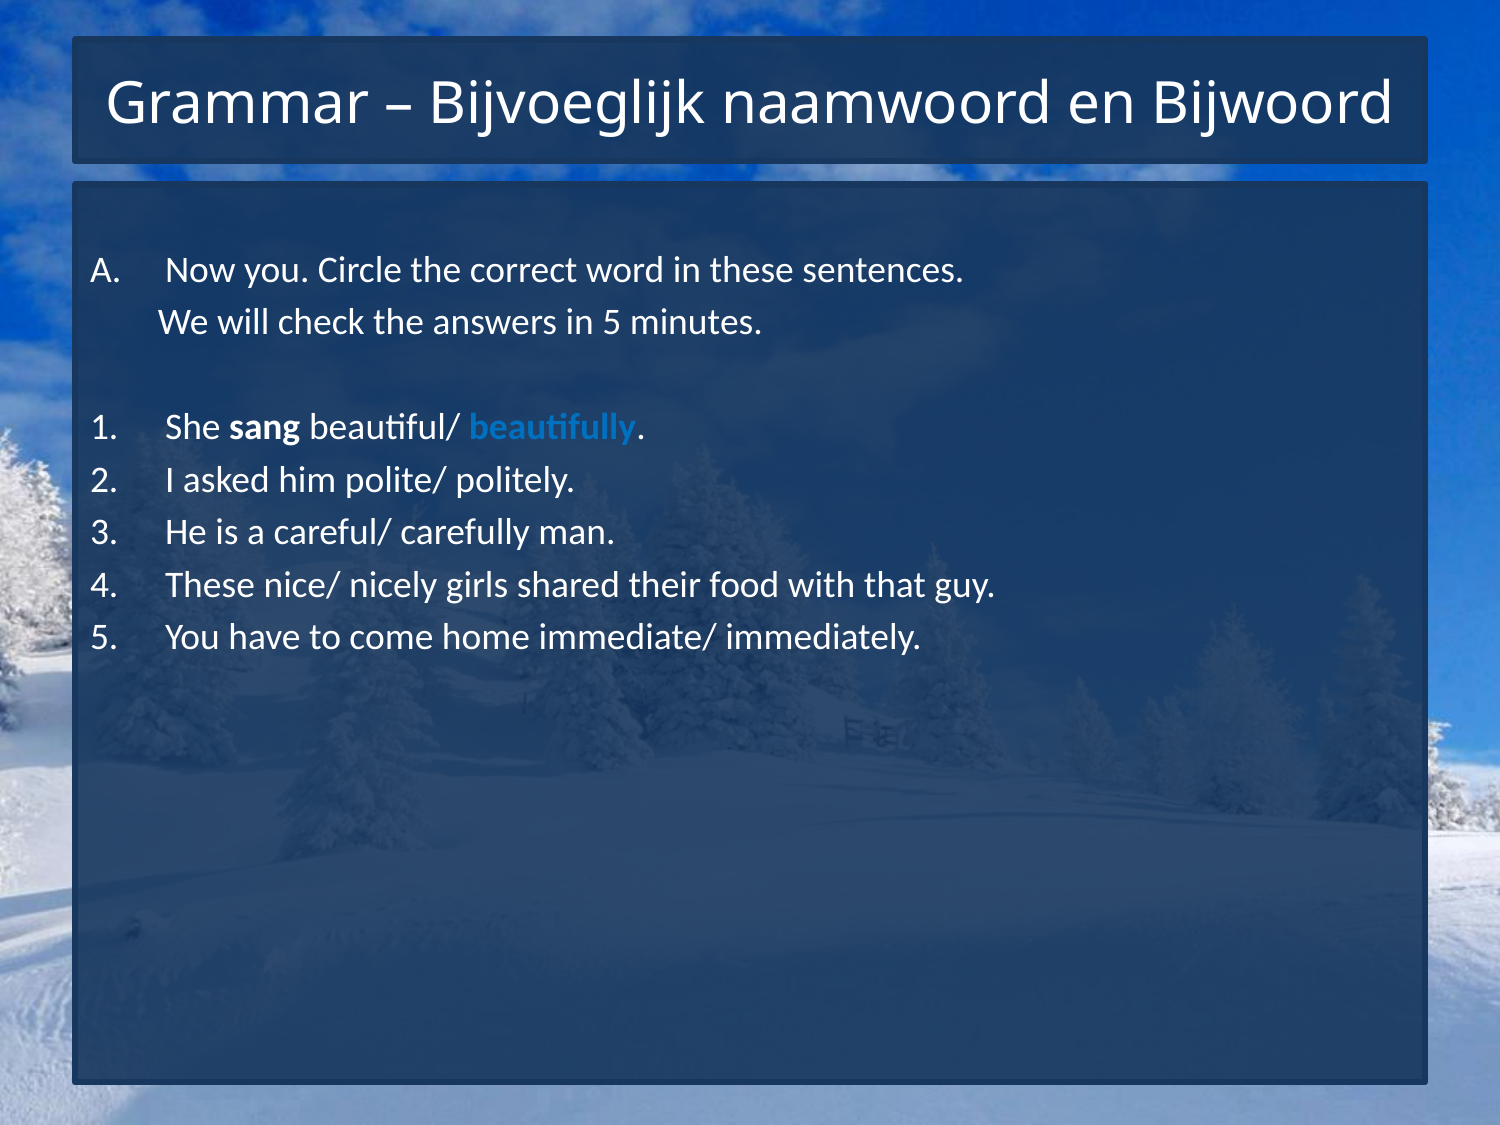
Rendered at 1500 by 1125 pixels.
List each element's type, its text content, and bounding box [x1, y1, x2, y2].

title Grammar – Bijvoeglijk naamwoord en Bijwoord [72, 36, 1428, 164]
picture [0, 0, 1500, 1125]
list Now you. Circle the correct word in these sentences. We will check the answers in 5 minutes. She sang beautiful/ beautifully. I asked him polite/ politely. He is a careful/ carefully man. These nice/ nicely girls shared their food with that guy. You have to come home immediate/ immediately. [72, 181, 1428, 1085]
